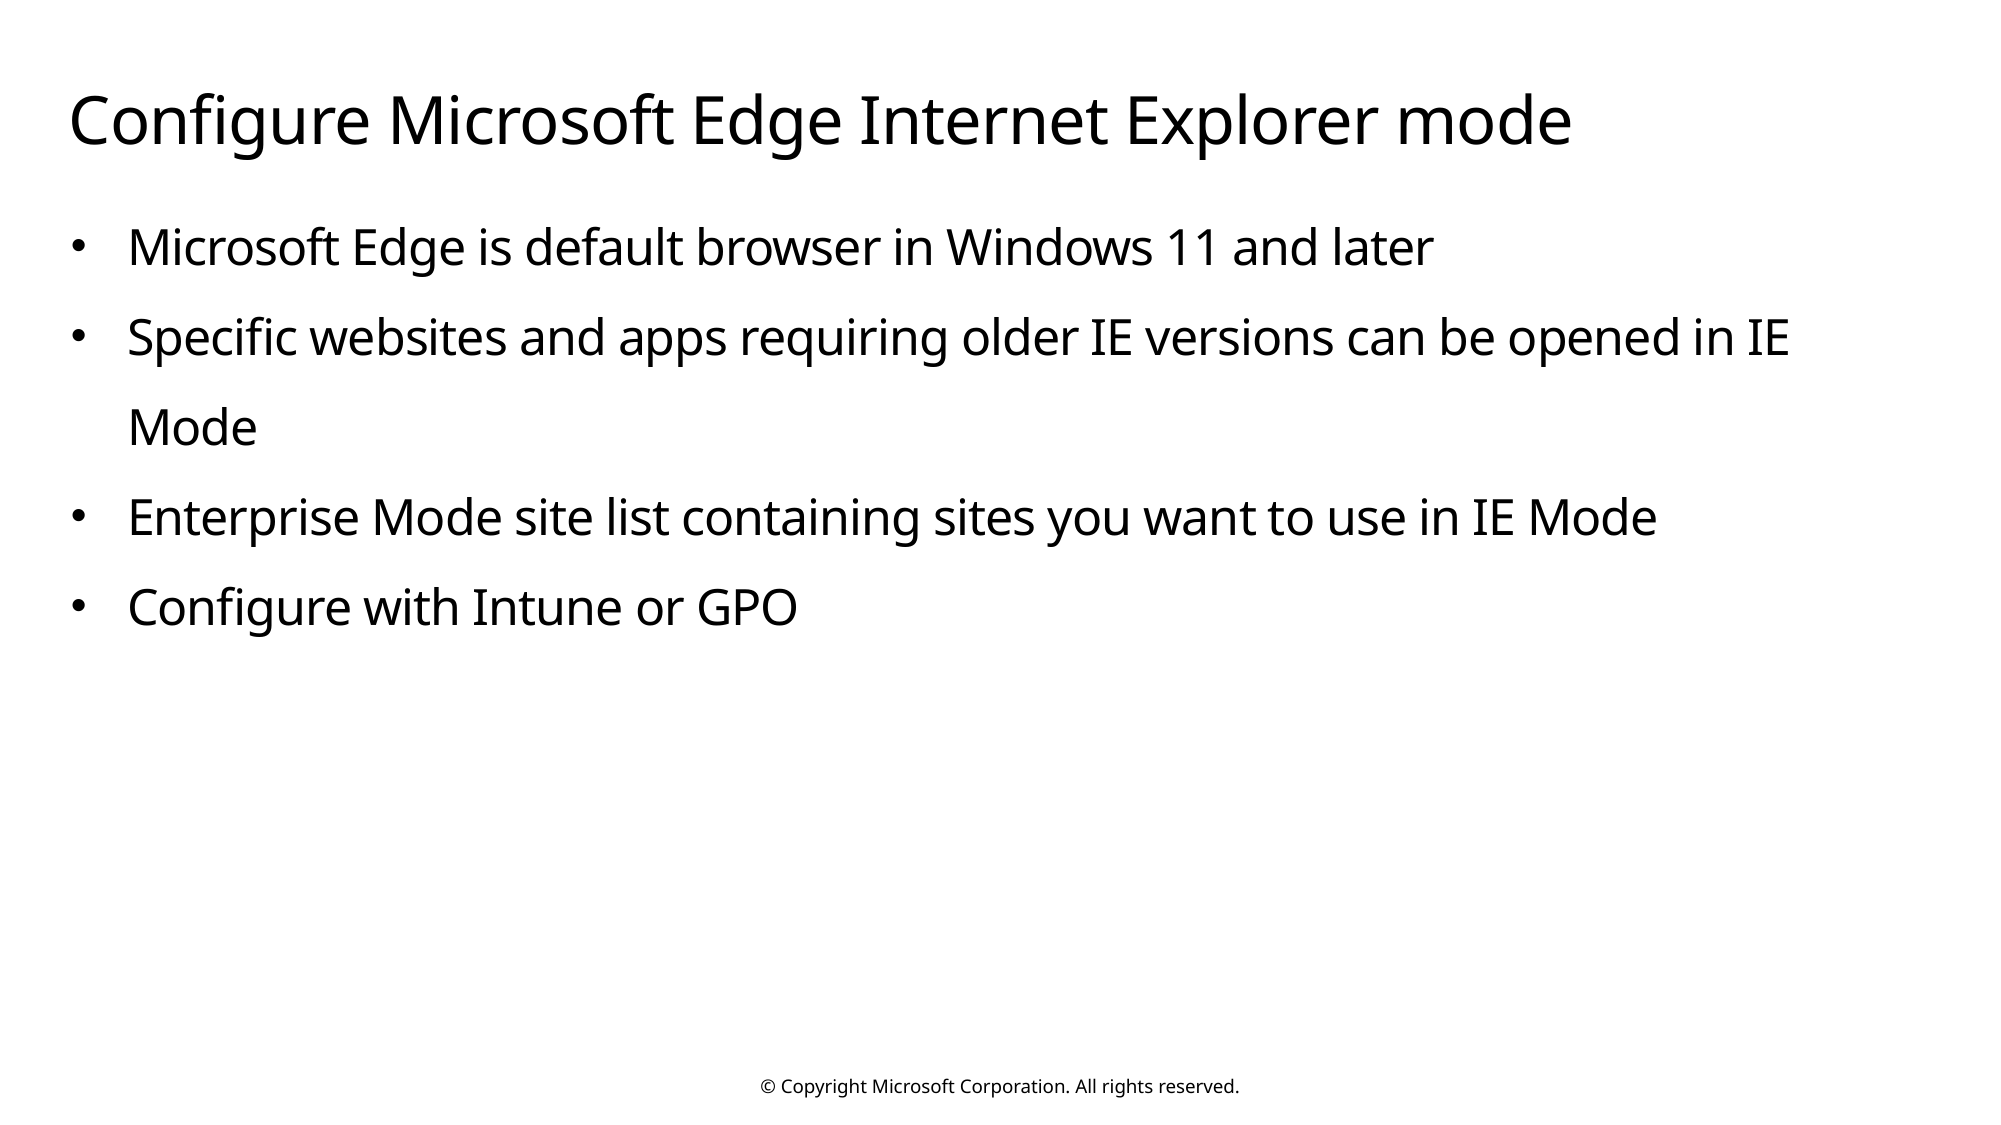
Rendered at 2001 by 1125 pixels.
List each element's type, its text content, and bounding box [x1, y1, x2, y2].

list Microsoft Edge is default browser in Windows 11 and later Specific websites and apps requiring older IE versions can be opened in IE Mode Enterprise Mode site list containing sites you want to use in IE Mode Configure with Intune or GPO [70, 177, 1932, 546]
title Configure Microsoft Edge Internet Explorer mode [68, 72, 1930, 178]
